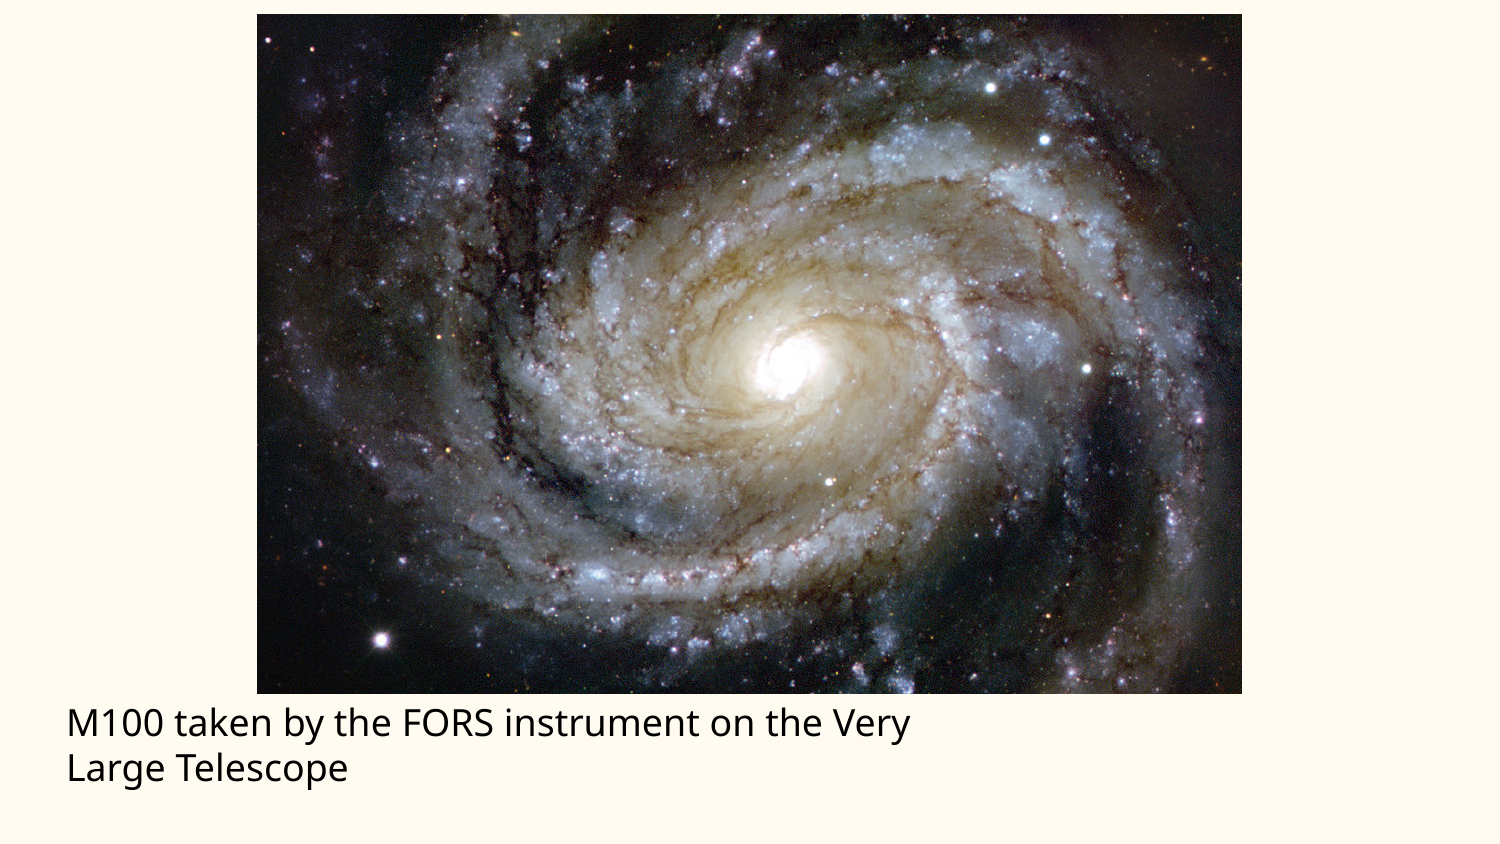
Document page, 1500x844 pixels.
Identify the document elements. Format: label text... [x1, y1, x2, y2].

list M100 taken by the FORS instrument on the Very Large Telescope [51, 694, 1036, 794]
picture [257, 13, 1243, 695]
